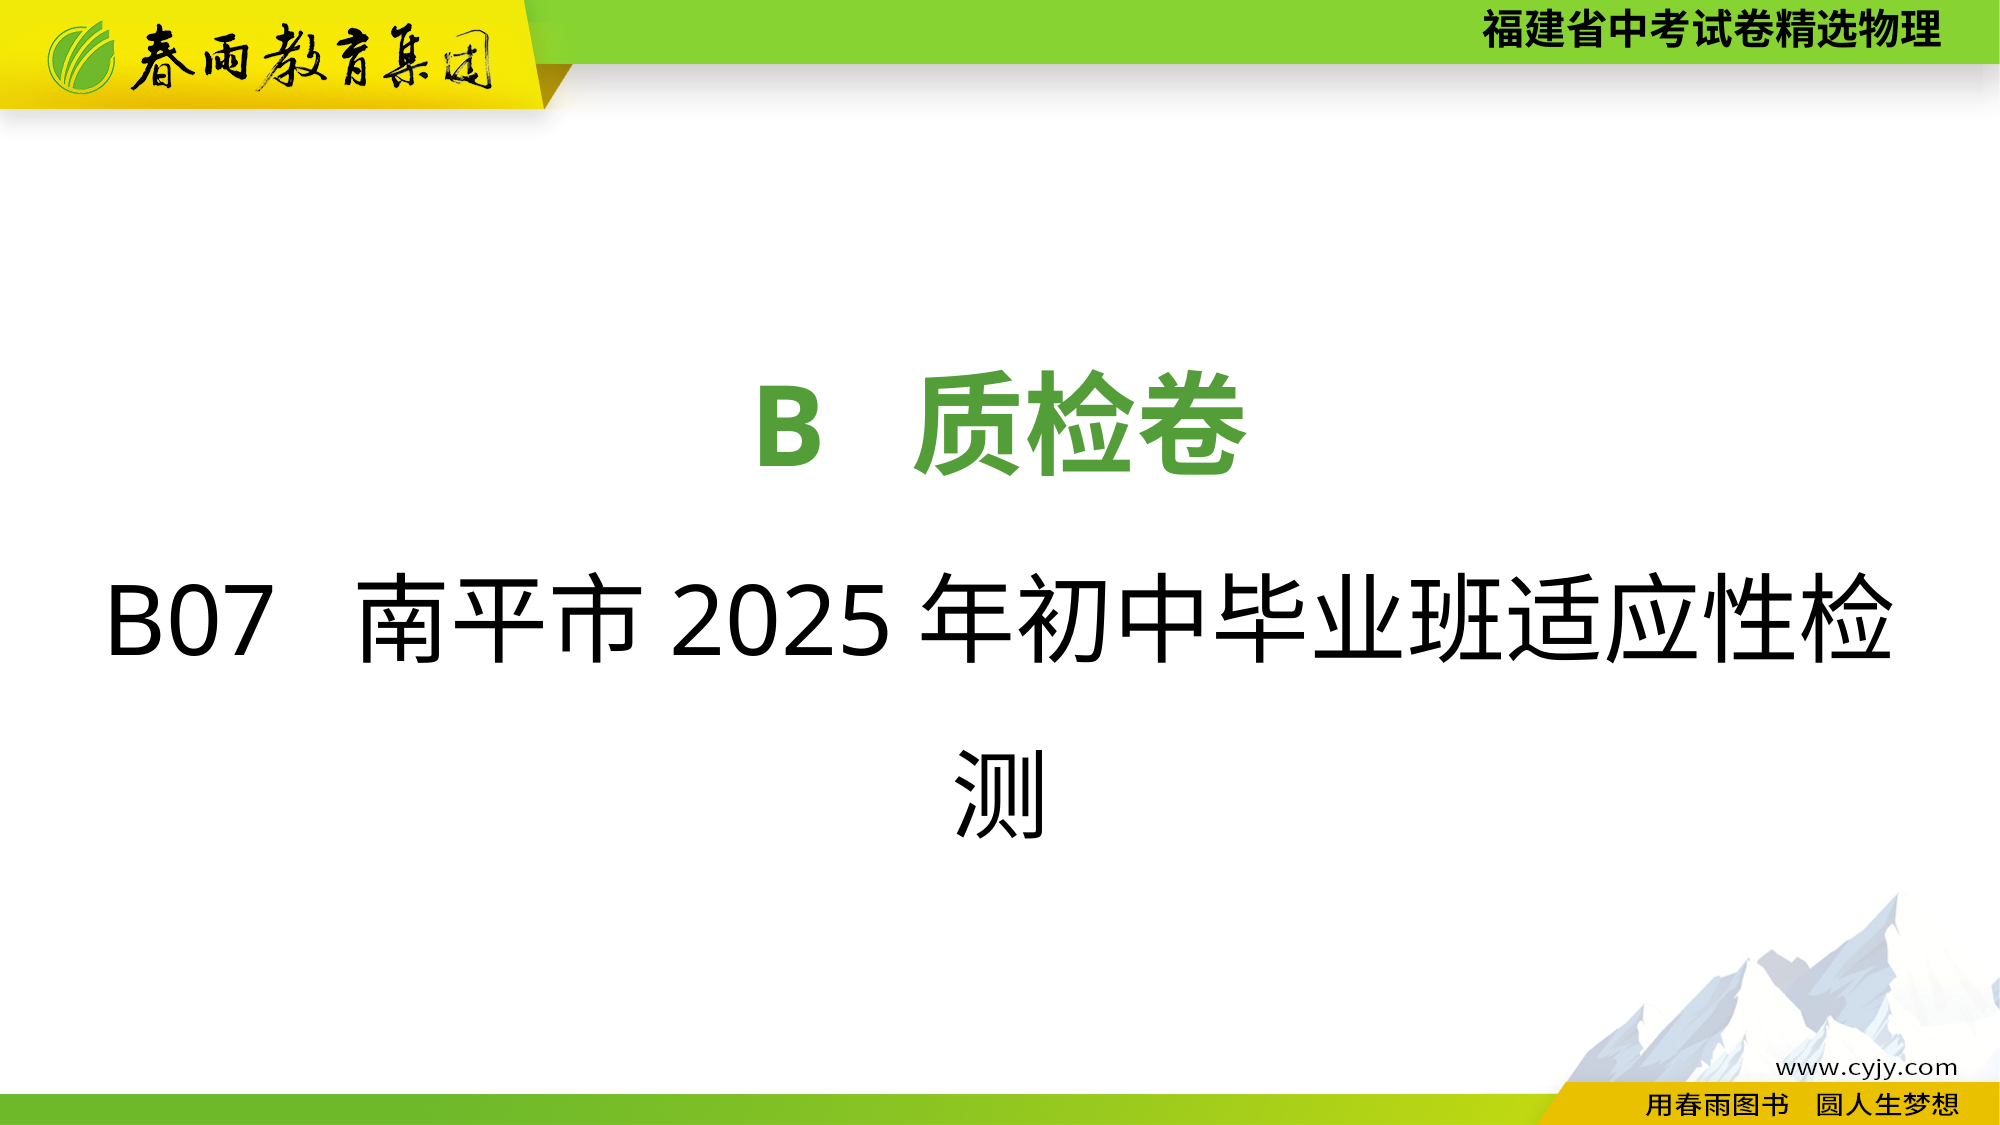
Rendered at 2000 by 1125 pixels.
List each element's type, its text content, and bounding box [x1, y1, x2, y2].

text_box B 质检卷 [54, 278, 1946, 491]
text_box B07 南平市2025年初中毕业班适应性检测 [54, 491, 1946, 859]
picture [0, 0, 2000, 1125]
